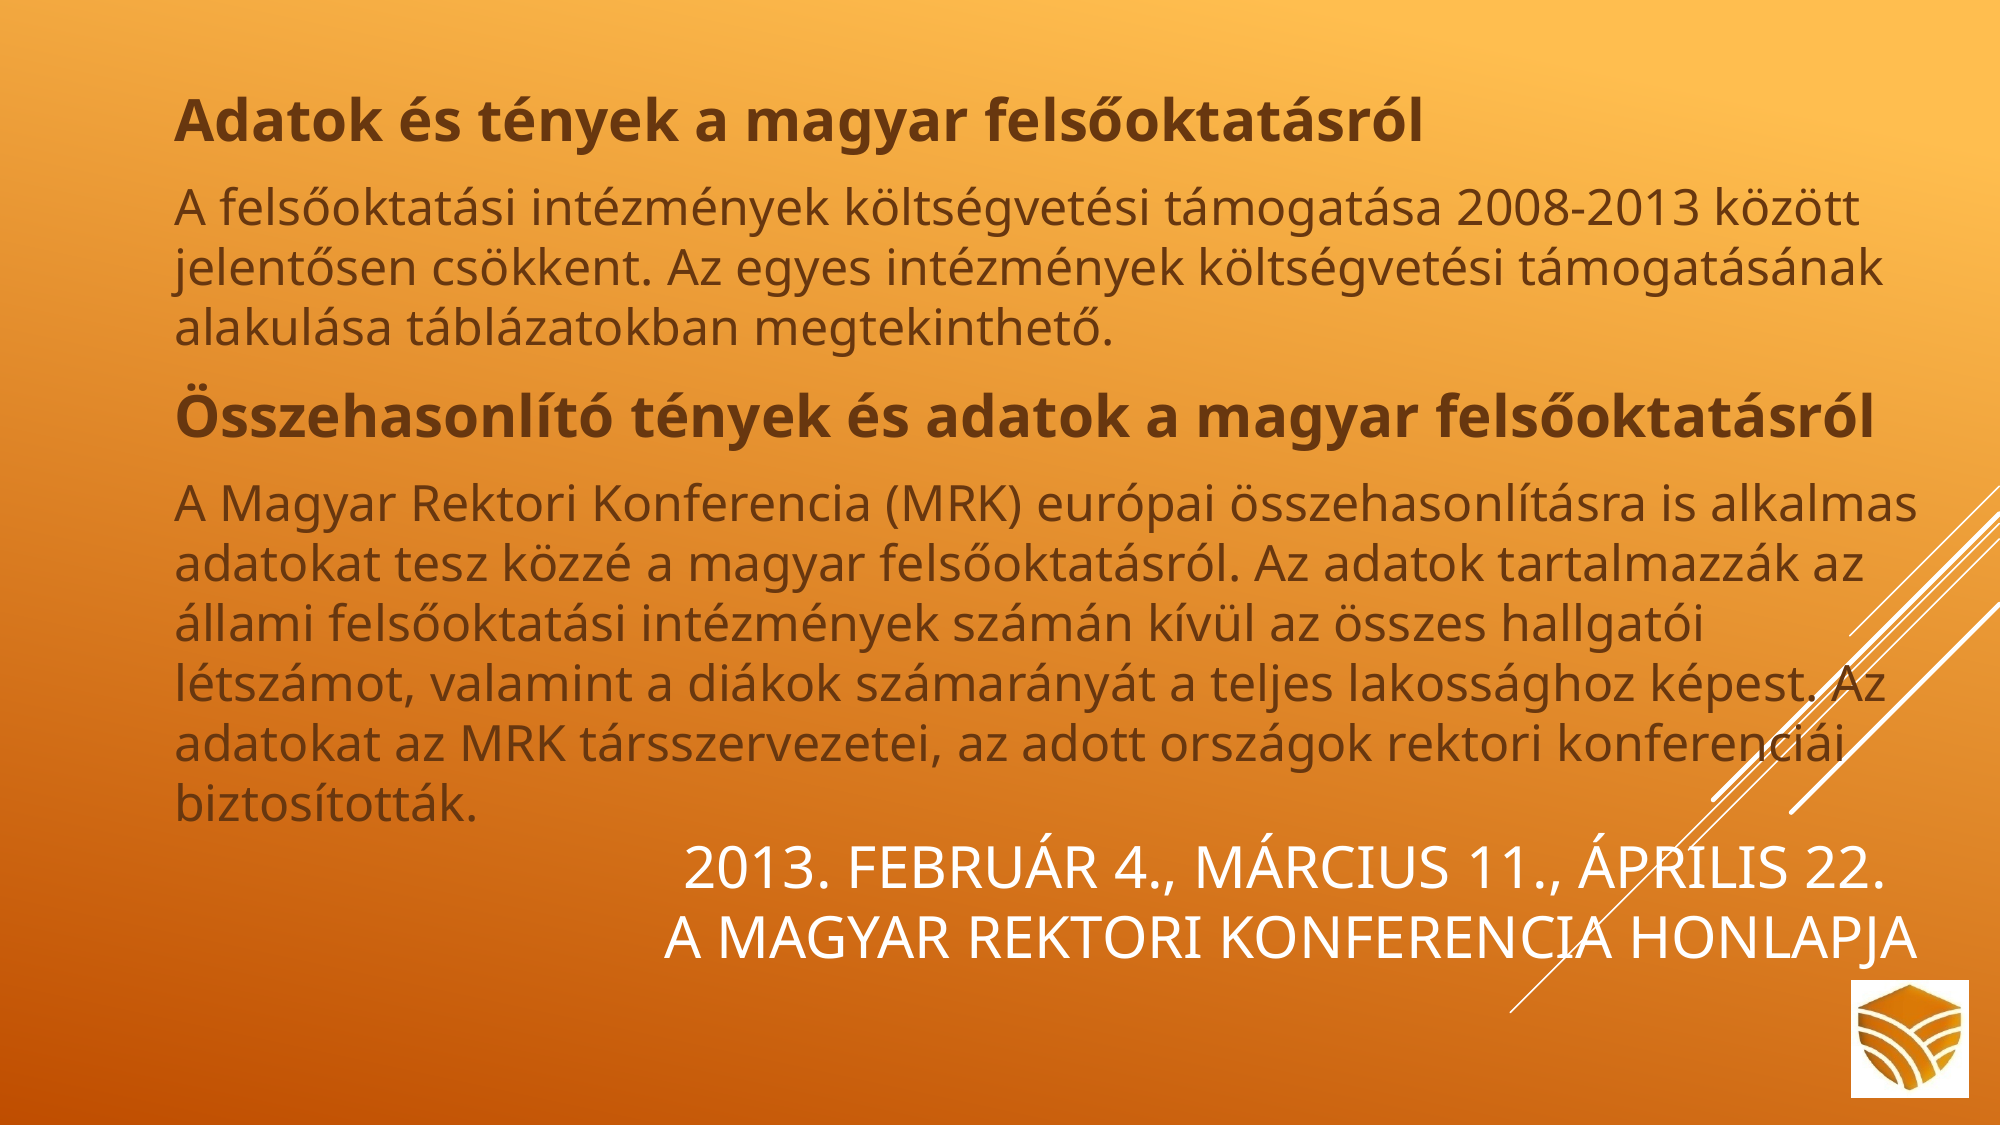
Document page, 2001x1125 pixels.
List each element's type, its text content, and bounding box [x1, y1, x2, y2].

picture [1851, 980, 1969, 1099]
list Adatok és tények a magyar felsőoktatásról A felsőoktatási intézmények költségvetési támogatása 2008-2013 között jelentősen csökkent. Az egyes intézmények költségvetési támogatásának alakulása táblázatokban megtekinthető. Összehasonlító tények és adatok a magyar felsőoktatásról A Magyar Rektori Konferencia (MRK) európai összehasonlításra is alkalmas adatokat tesz közzé a magyar felsőoktatásról. Az adatok tartalmazzák az állami felsőoktatási intézmények számán kívül az összes hallgatói létszámot, valamint a diákok számarányát a teljes lakossághoz képest. Az adatokat az MRK társszervezetei, az adott országok rektori konferenciái biztosították. [112, 112, 1939, 802]
title 2013. Február 4., március 11., április 22. A Magyar Rektori konferencia honlapja [123, 802, 1933, 1024]
